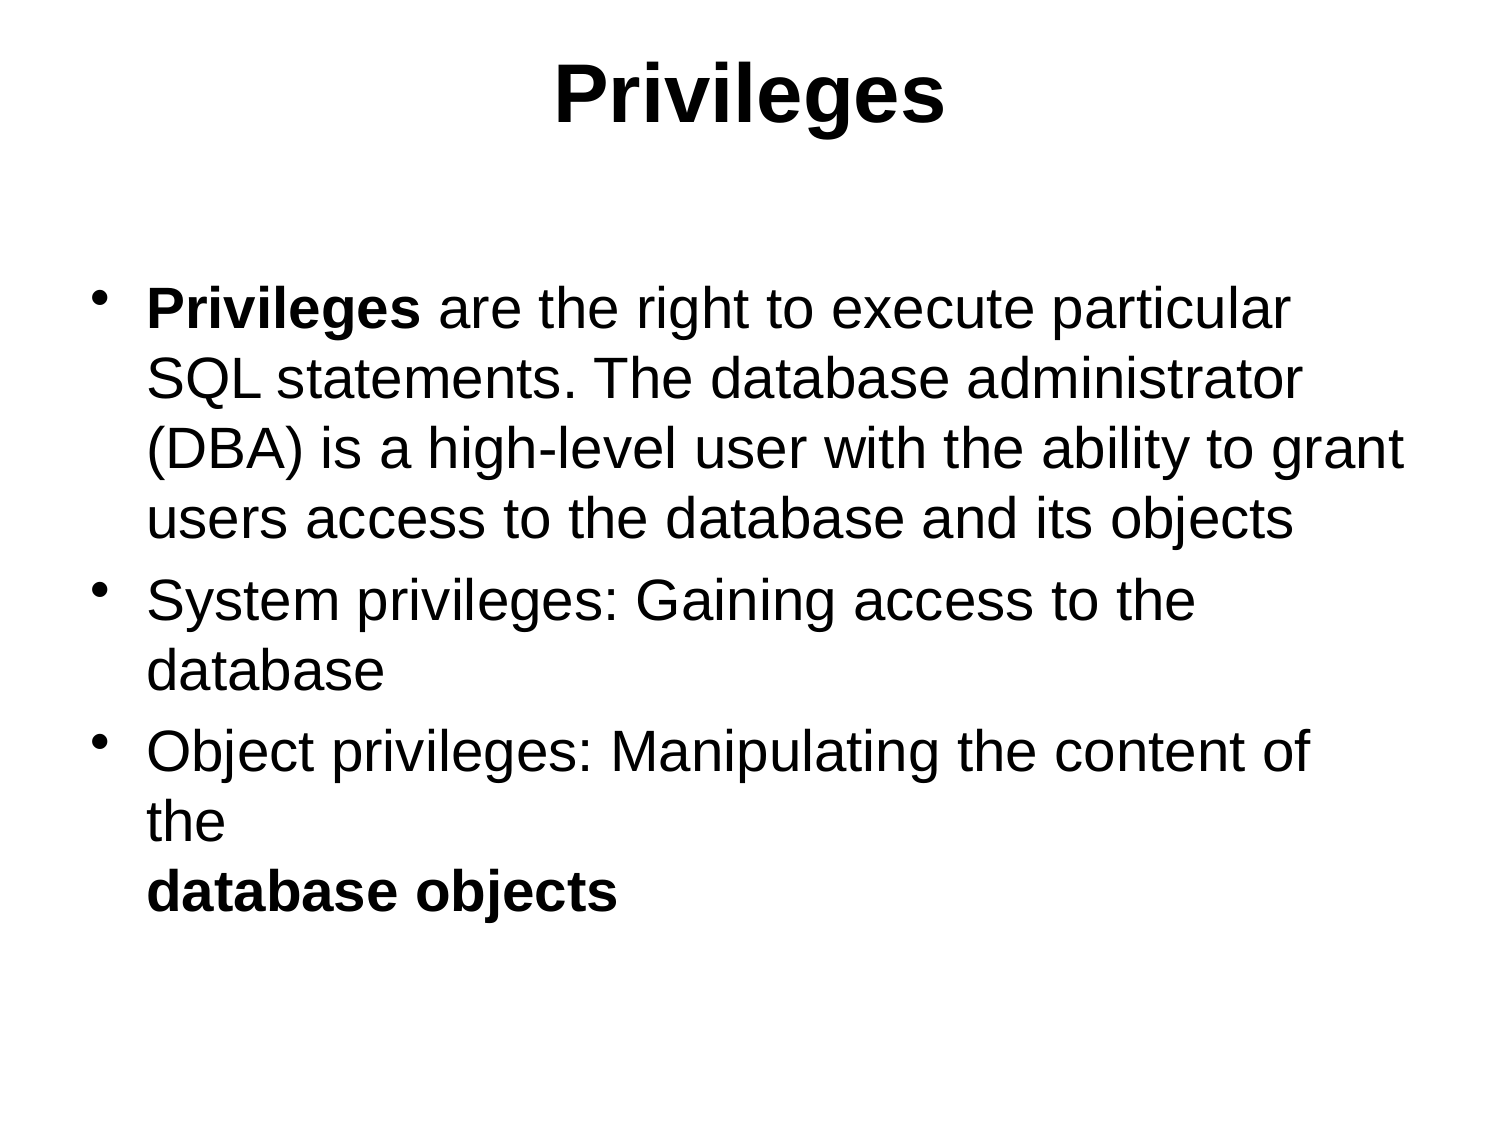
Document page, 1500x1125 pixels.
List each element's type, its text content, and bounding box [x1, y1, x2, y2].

title Privileges [74, 44, 1426, 233]
list Privileges are the right to execute particular SQL statements. The database administrator (DBA) is a high-level user with the ability to grant users access to the database and its objects System privileges: Gaining access to the database Object privileges: Manipulating the content of the database objects [74, 262, 1426, 1006]
